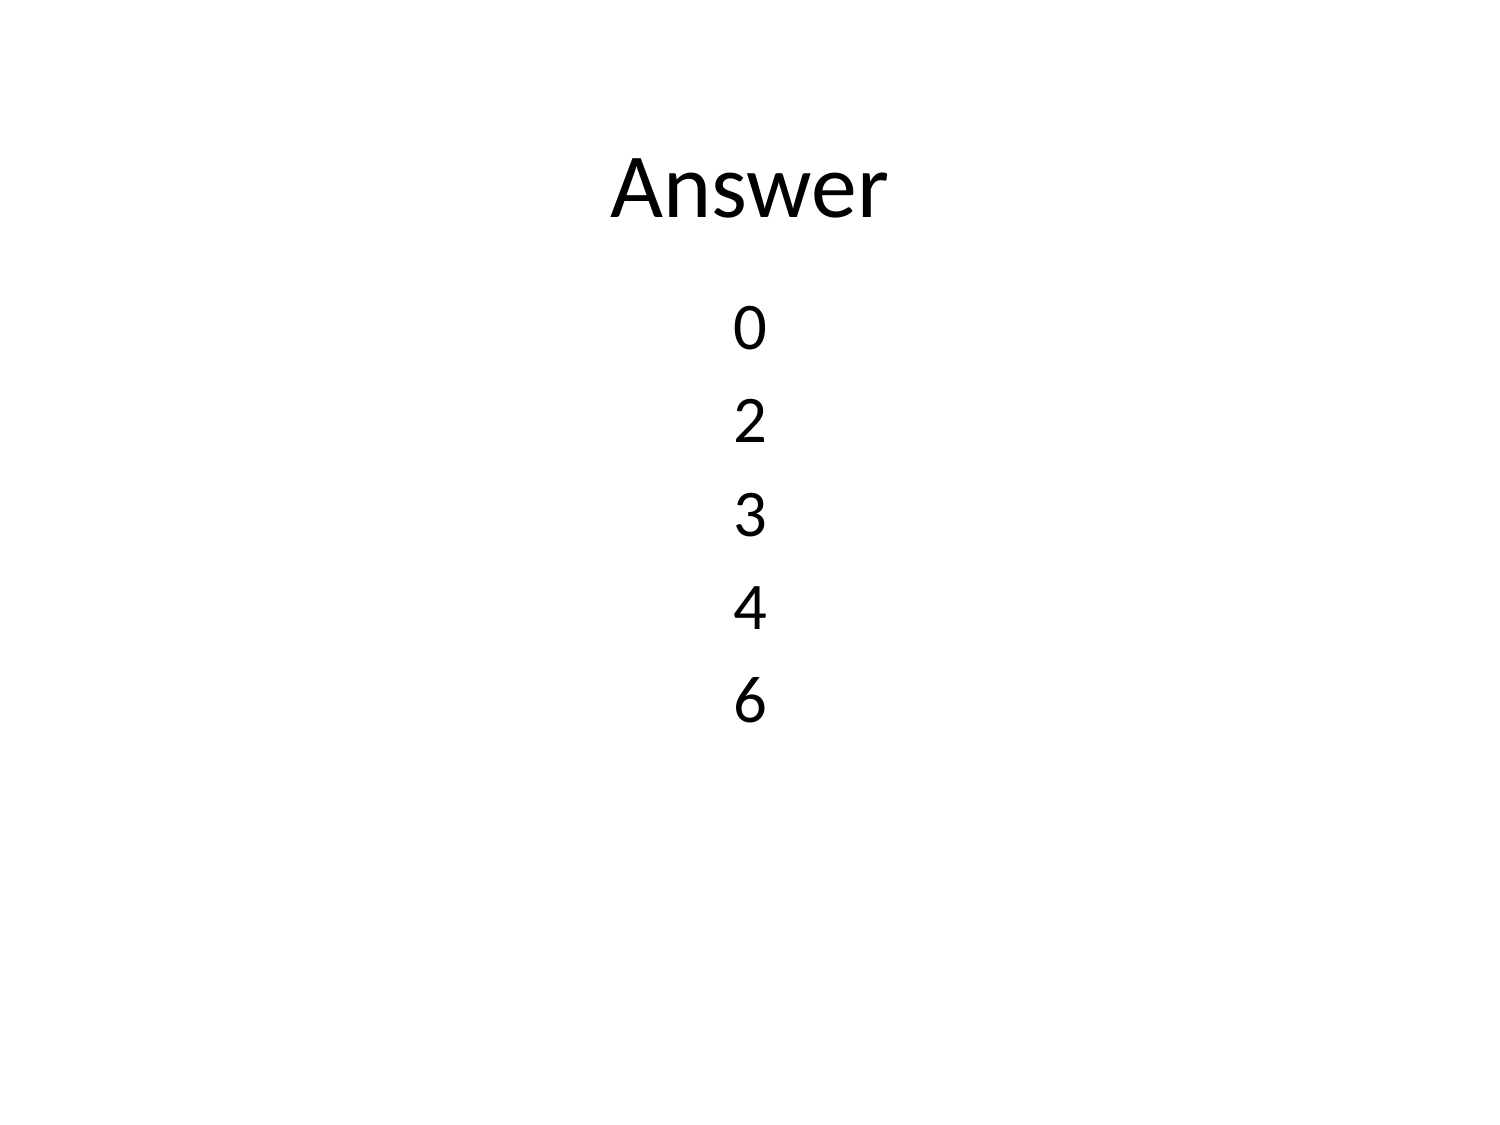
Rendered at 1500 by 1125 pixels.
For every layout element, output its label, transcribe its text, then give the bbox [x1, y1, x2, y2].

title Answer [112, 87, 1388, 275]
subtitle 0 2 3 4 6 [225, 275, 1275, 757]
